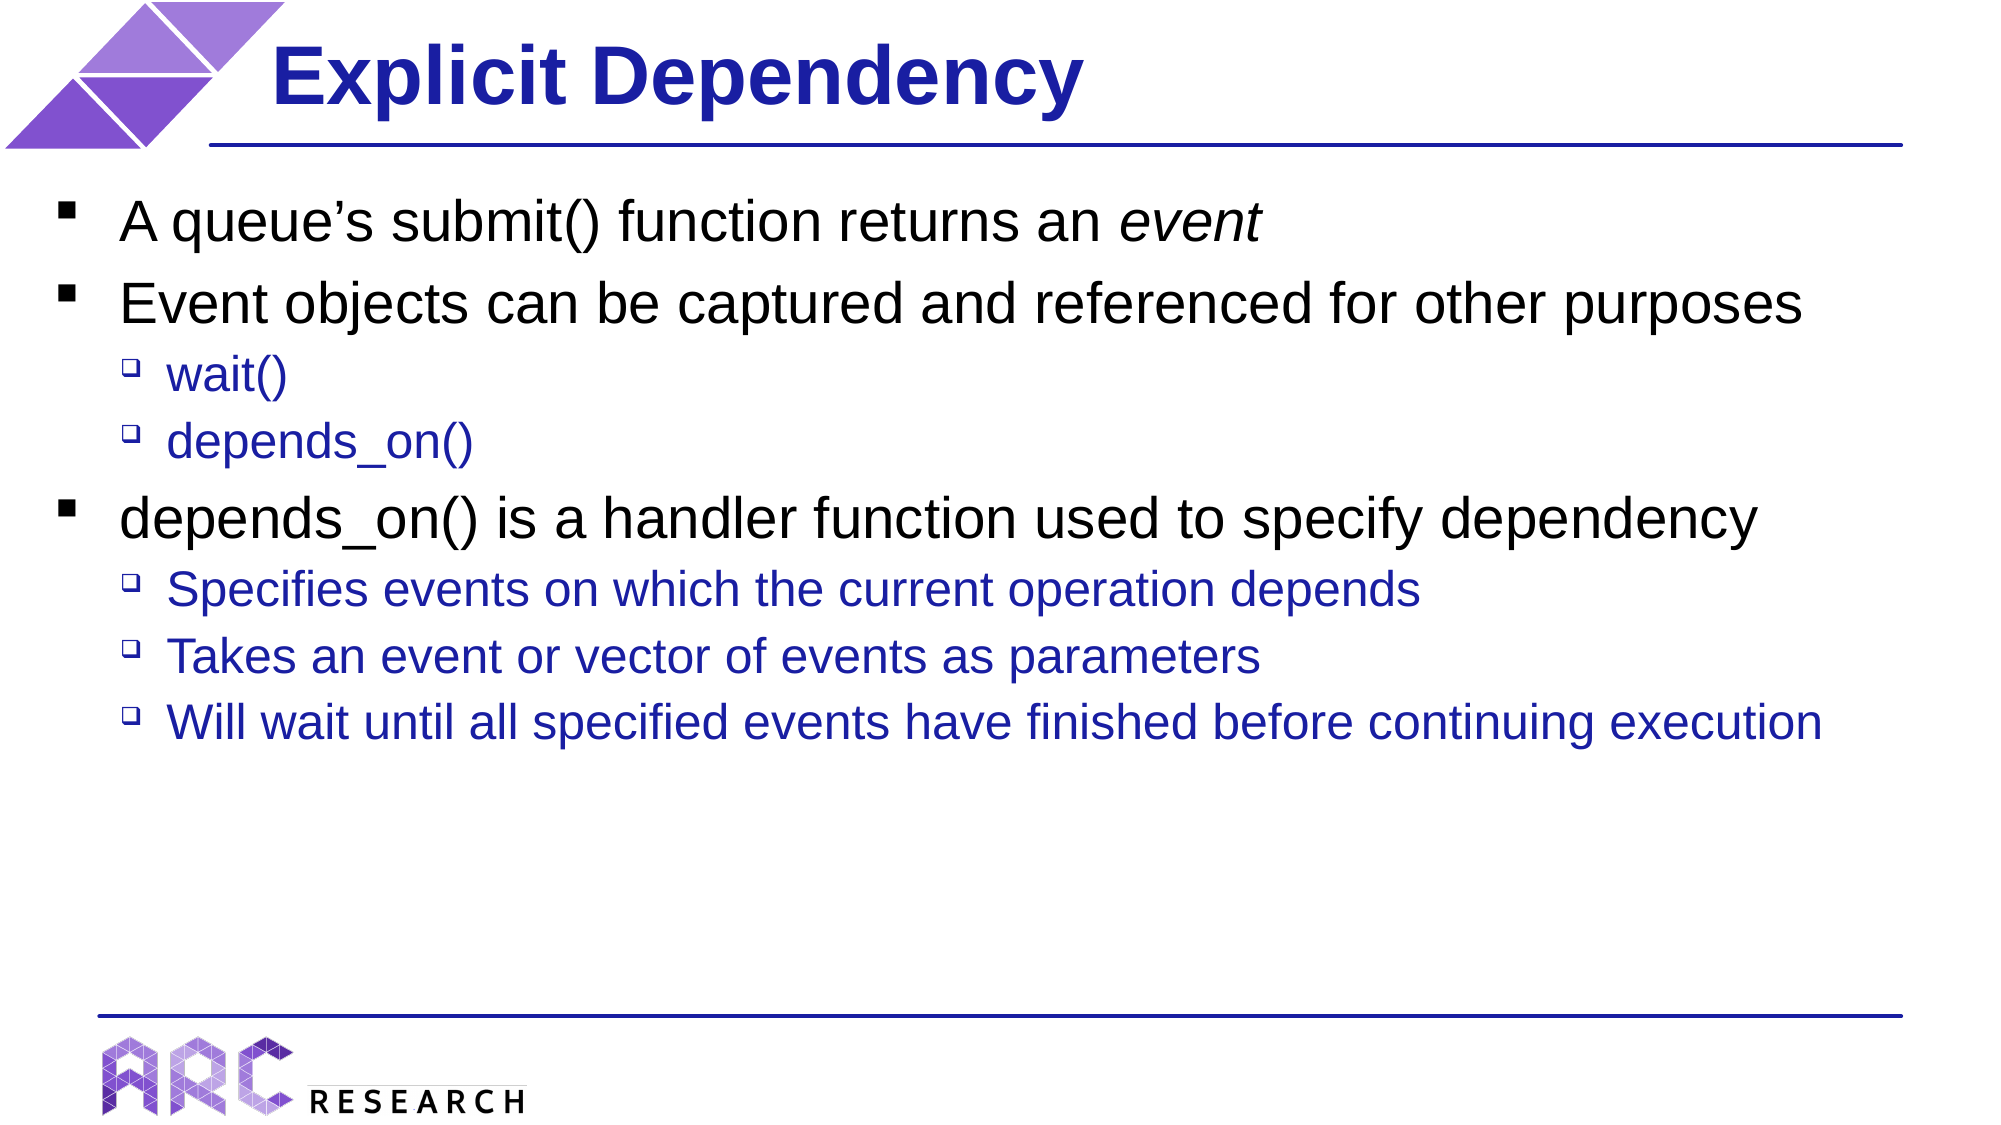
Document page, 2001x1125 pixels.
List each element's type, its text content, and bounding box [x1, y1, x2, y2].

picture [99, 1036, 296, 1119]
title Explicit Dependency [249, 0, 1796, 143]
list A queue’s submit() function returns an event Event objects can be captured and referenced for other purposes wait() depends_on() depends_on() is a handler function used to specify dependency Specifies events on which the current operation depends Takes an event or vector of events as parameters Will wait until all specified events have finished before continuing execution [43, 182, 1958, 1017]
picture [307, 1083, 527, 1116]
